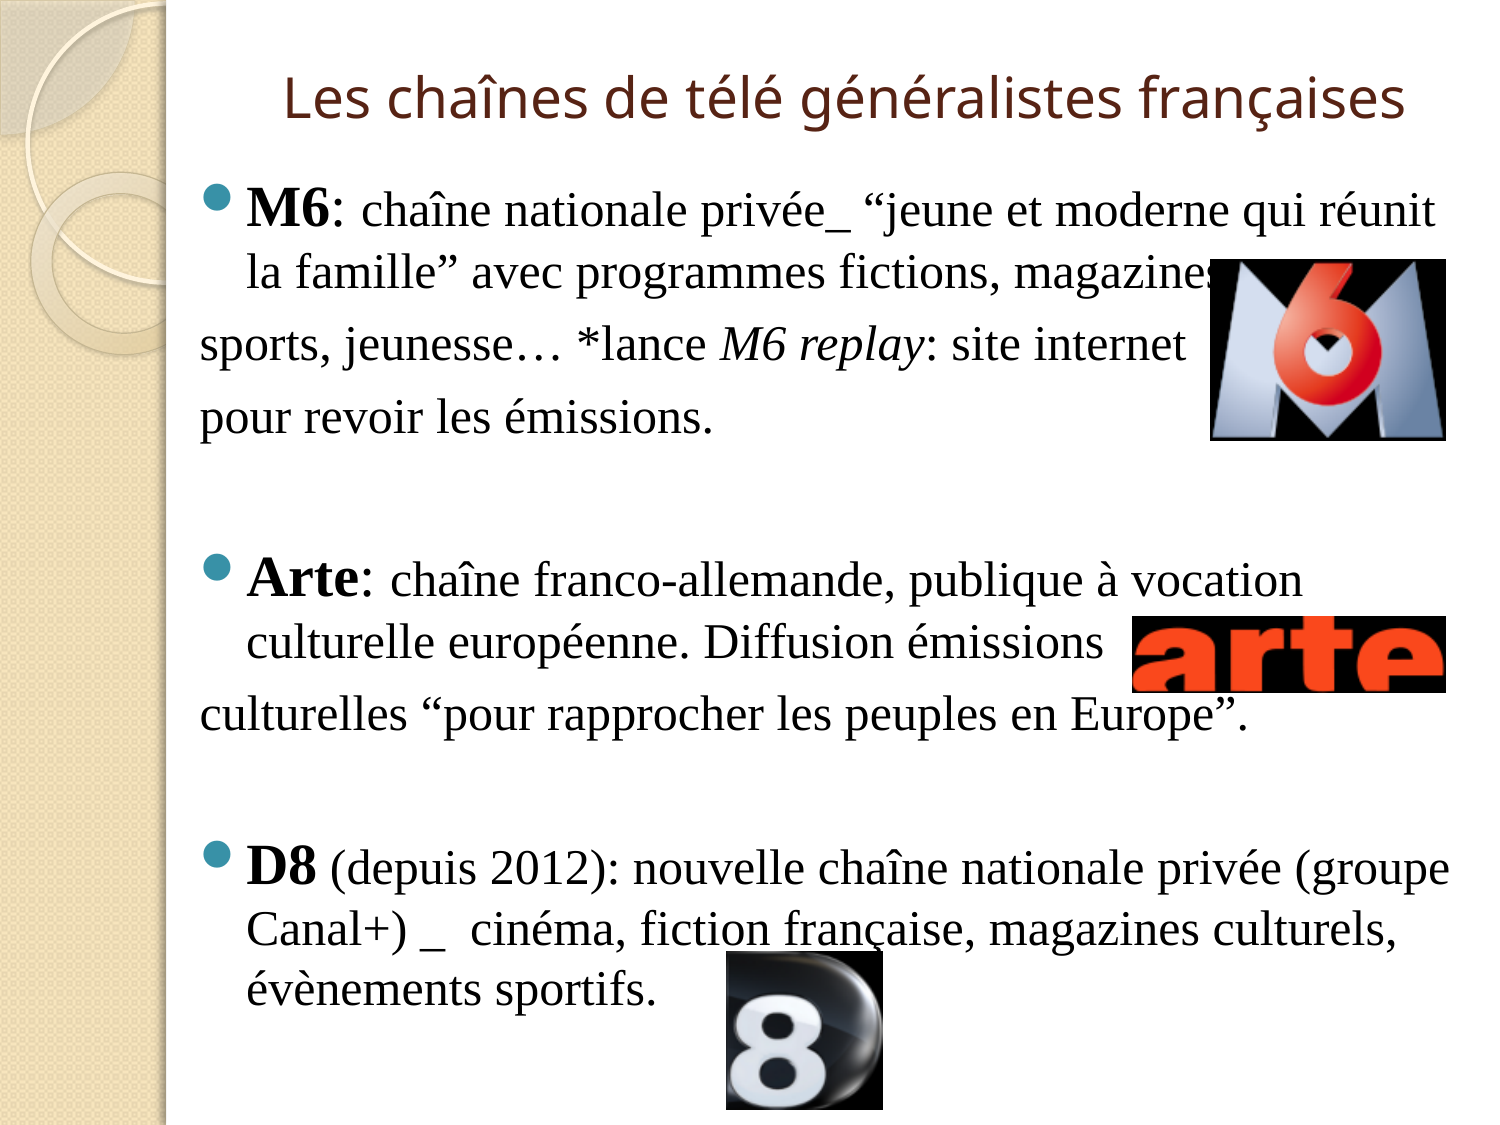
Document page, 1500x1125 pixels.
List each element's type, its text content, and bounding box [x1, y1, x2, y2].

picture [1210, 258, 1446, 441]
title Les chaînes de télé généralistes françaises [230, 30, 1461, 160]
picture [726, 951, 883, 1110]
list M6: chaîne nationale privée_ “jeune et moderne qui réunit la famille” avec programmes fictions, magazines, sports, jeunesse… *lance M6 replay: site internet pour revoir les émissions. Arte: chaîne franco-allemande, publique à vocation culturelle européenne. Diffusion émissions culturelles “pour rapprocher les peuples en Europe”. D8 (depuis 2012): nouvelle chaîne nationale privée (groupe Canal+) _ cinéma, fiction française, magazines culturels, évènements sportifs. [171, 160, 1500, 1125]
picture [1132, 616, 1446, 694]
